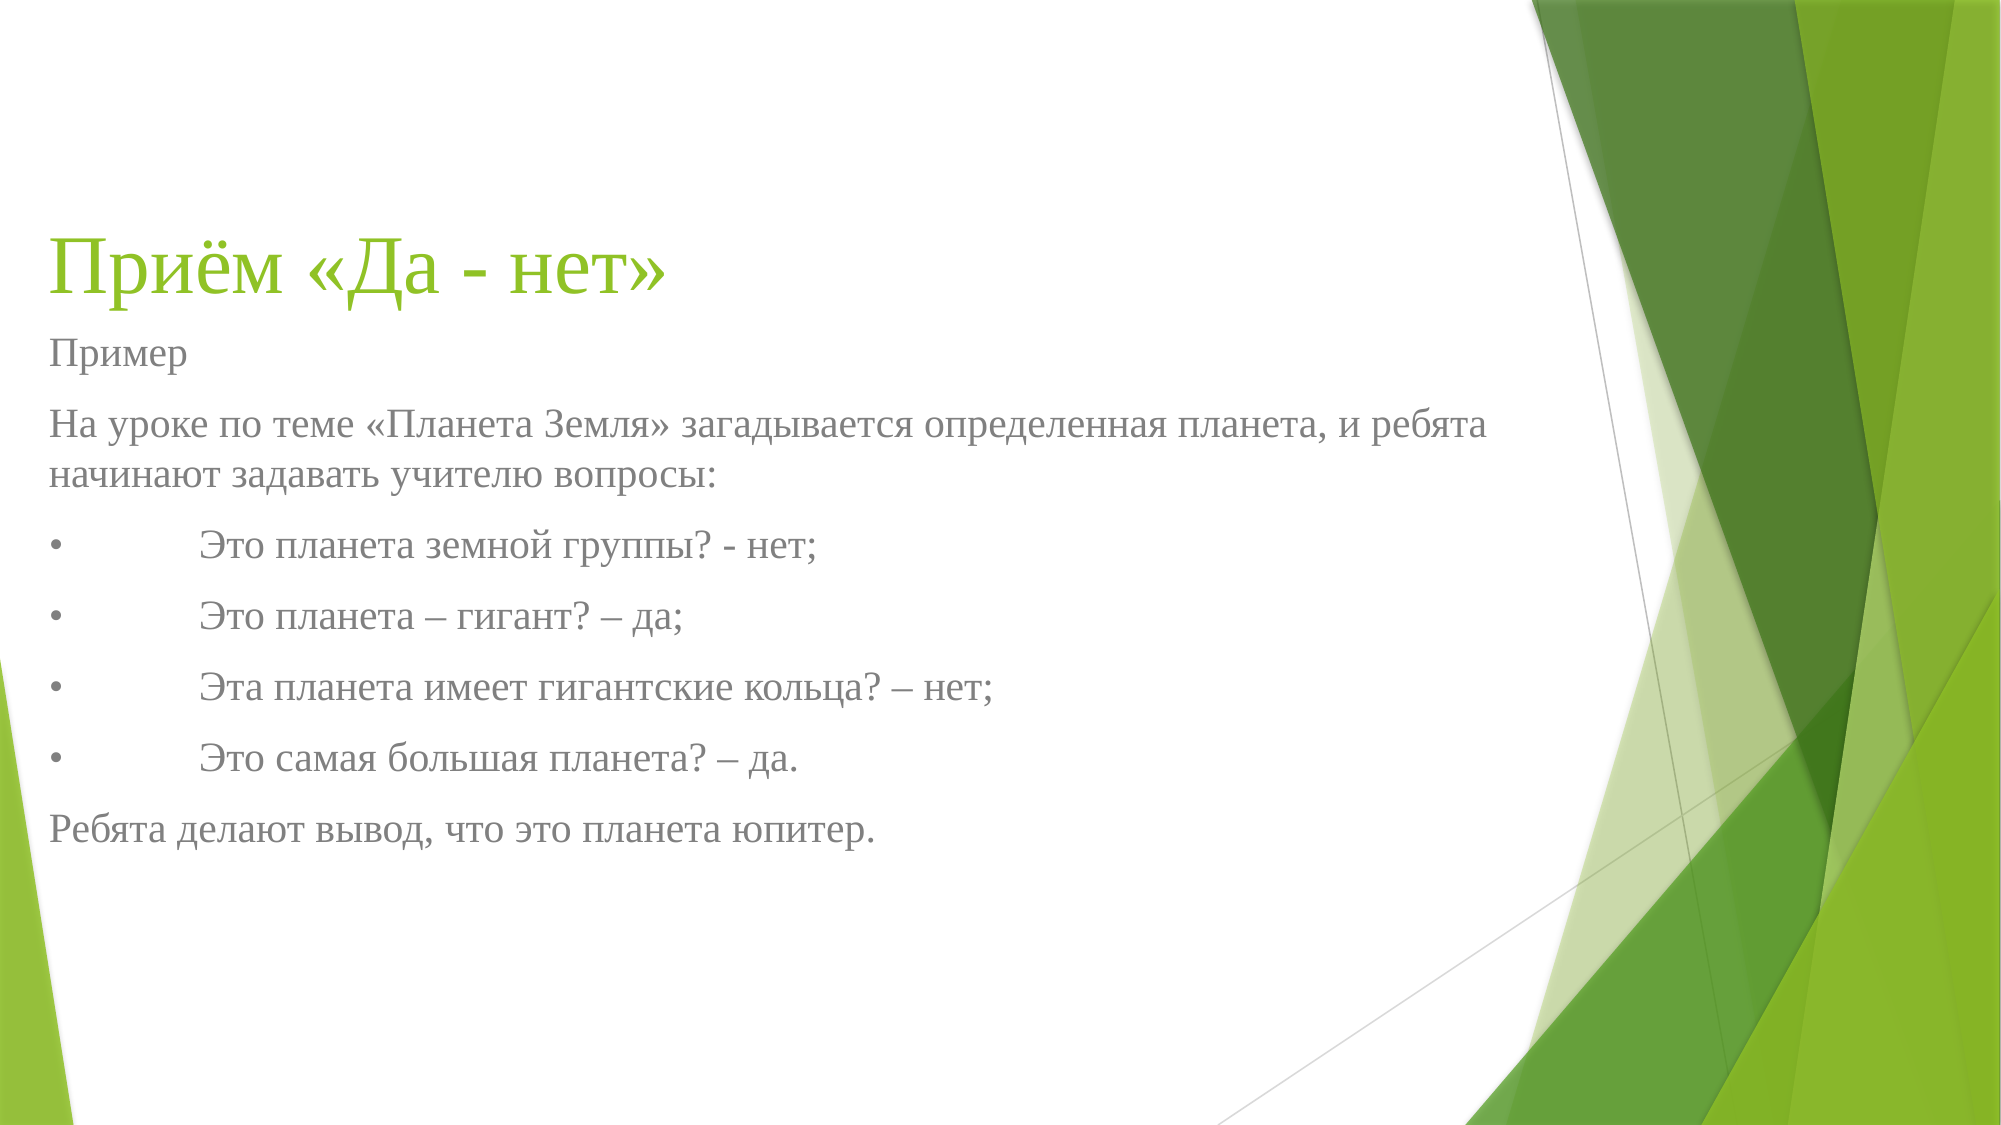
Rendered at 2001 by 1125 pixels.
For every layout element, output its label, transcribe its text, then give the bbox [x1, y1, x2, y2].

list Пример На уроке по теме «Планета Земля» загадывается определенная планета, и ребята начинают задавать учителю вопросы: • Это планета земной группы? - нет; • Это планета – гигант? – да; • Эта планета имеет гигантские кольца? – нет; • Это самая большая планета? – да. Ребята делают вывод, что это планета юпитер. [33, 317, 1541, 1060]
title Приём «Да - нет» [33, 18, 1445, 317]
